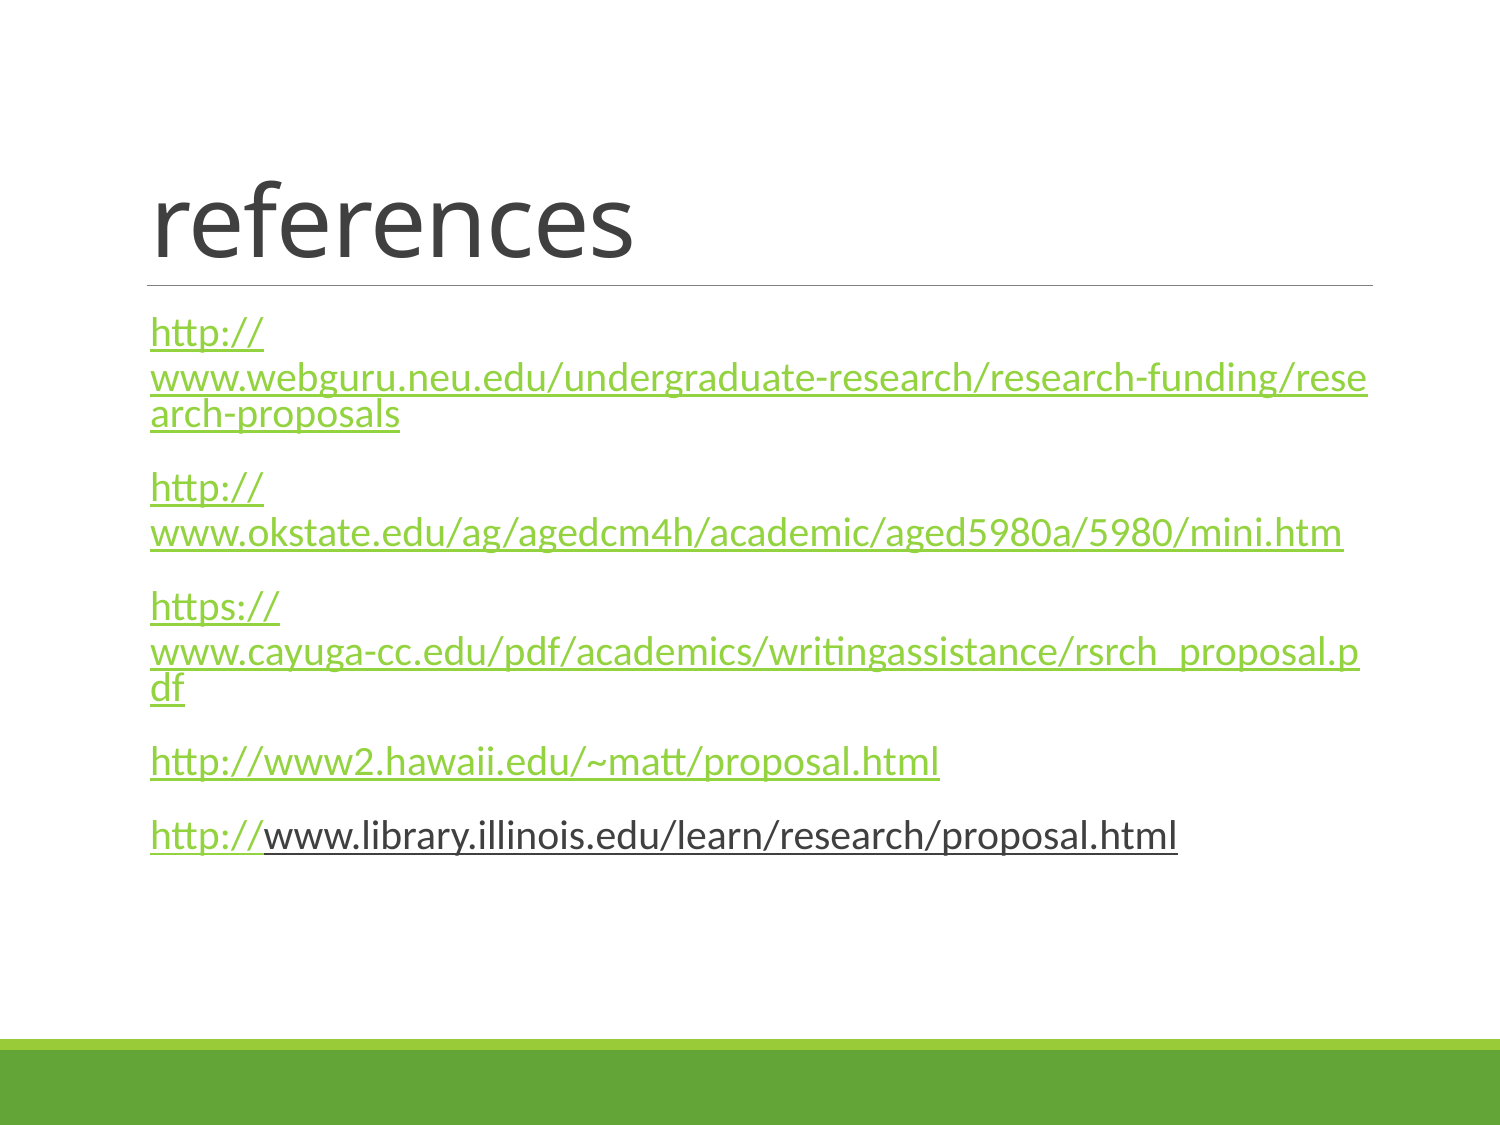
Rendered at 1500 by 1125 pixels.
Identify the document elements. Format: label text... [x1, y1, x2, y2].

list http://www.webguru.neu.edu/undergraduate-research/research-funding/research-proposals http://www.okstate.edu/ag/agedcm4h/academic/aged5980a/5980/mini.htm https://www.cayuga-cc.edu/pdf/academics/writingassistance/rsrch_proposal.pdf http://www2.hawaii.edu/~matt/proposal.html http://www.library.illinois.edu/learn/research/proposal.html [135, 302, 1373, 963]
title references [135, 47, 1373, 285]
